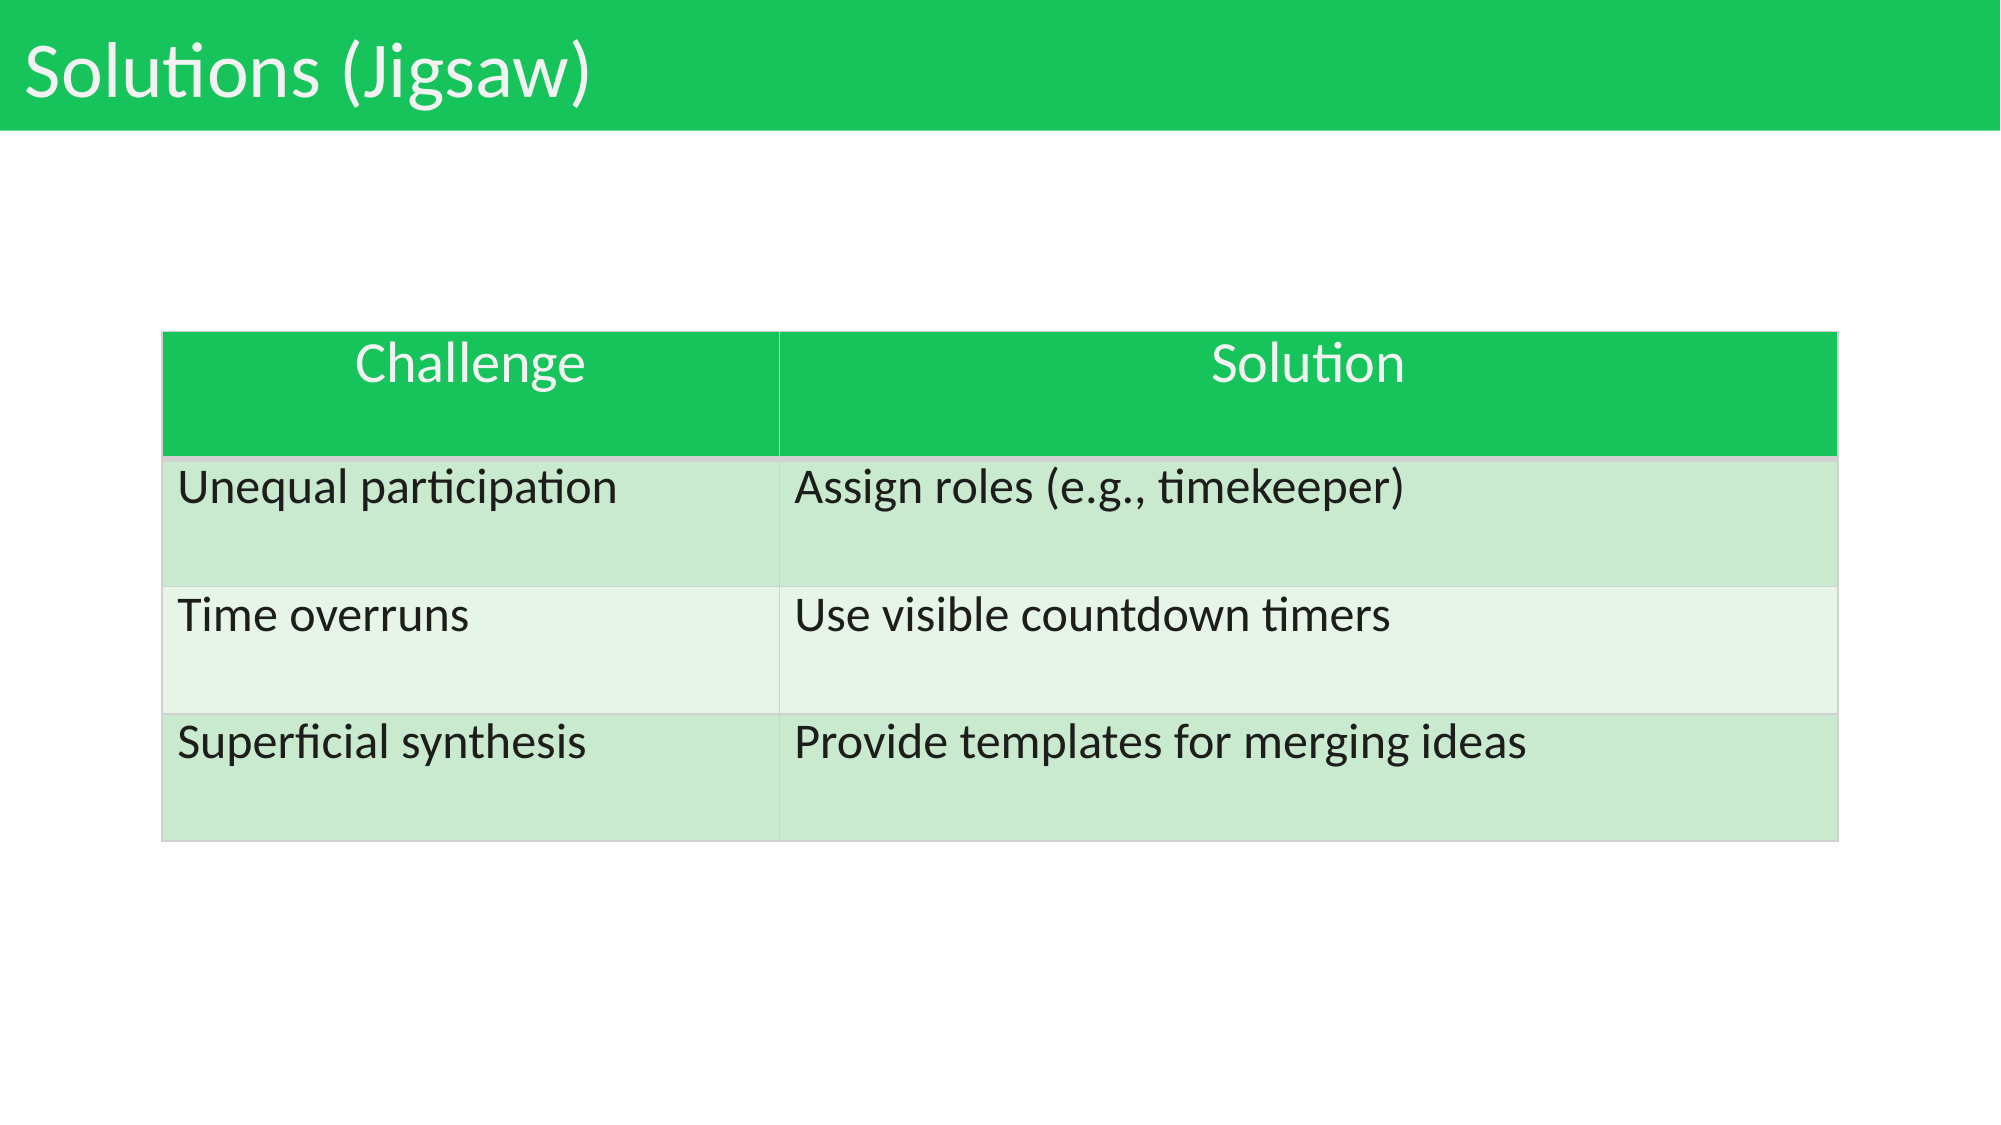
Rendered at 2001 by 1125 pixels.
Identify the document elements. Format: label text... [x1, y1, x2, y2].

table_header Challenge [163, 332, 779, 456]
table_cell Assign roles (e.g., timekeeper) [780, 462, 1837, 586]
table_cell Provide templates for merging ideas [780, 715, 1837, 840]
table_cell Time overruns [163, 587, 779, 713]
table_cell Unequal participation [163, 462, 779, 586]
title Solutions (Jigsaw) [16, 13, 1976, 131]
table_header Solution [780, 332, 1837, 456]
table_cell Superficial synthesis [163, 715, 779, 840]
table_cell Use visible countdown timers [780, 587, 1837, 713]
